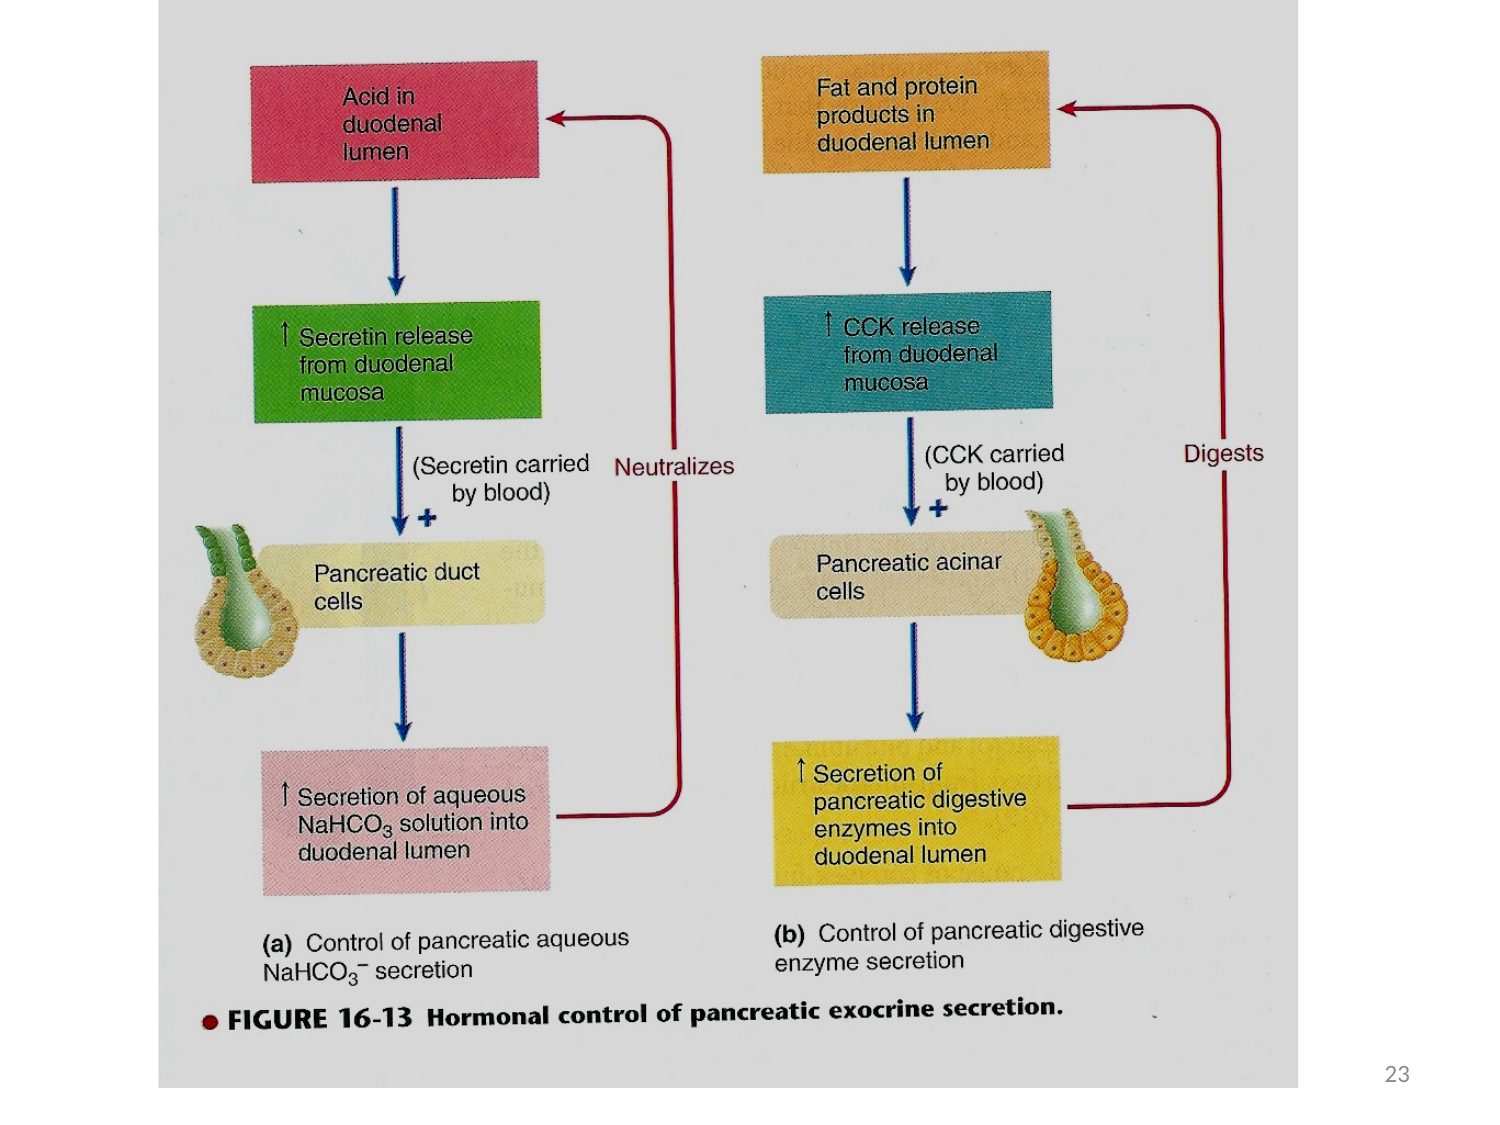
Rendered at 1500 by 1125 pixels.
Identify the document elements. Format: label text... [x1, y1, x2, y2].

slide_number 23 [1074, 1042, 1425, 1103]
picture [157, 0, 1299, 1088]
